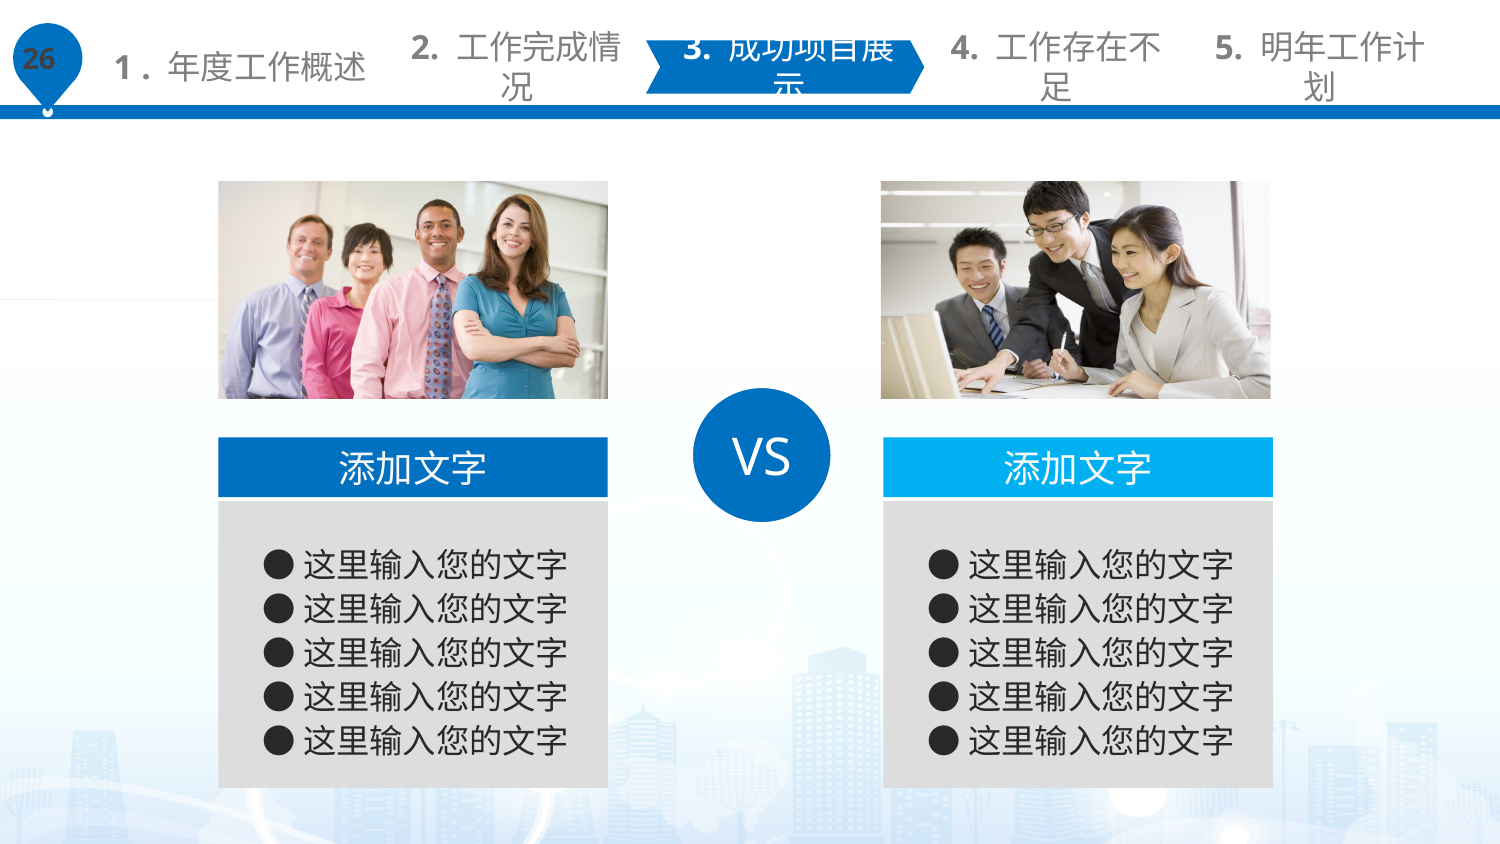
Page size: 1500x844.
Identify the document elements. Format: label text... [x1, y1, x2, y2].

text_box ●这里输入您的文字 ●这里输入您的文字 ●这里输入您的文字 ●这里输入您的文字 ●这里输入您的文字 [912, 533, 1251, 768]
text_box [905, 38, 927, 96]
text_box 5. 明年工作计划 [1205, 26, 1436, 107]
text_box 添加文字 [883, 437, 1273, 498]
text_box VS [688, 383, 835, 527]
text_box 2. 工作完成情况 [401, 26, 632, 107]
text_box [218, 501, 608, 788]
text_box [0, 120, 1500, 844]
text_box 1 . 年度工作概述 [100, 46, 380, 87]
text_box 添加文字 [218, 437, 608, 498]
text_box [883, 501, 1273, 788]
picture [0, 0, 1500, 105]
text_box 3. 成功项目展示 [673, 26, 905, 107]
text_box [216, 179, 610, 401]
text_box [644, 38, 673, 96]
text_box [879, 179, 1273, 401]
text_box 4. 工作存在不足 [941, 26, 1172, 107]
text_box ●这里输入您的文字 ●这里输入您的文字 ●这里输入您的文字 ●这里输入您的文字 ●这里输入您的文字 [247, 533, 586, 768]
